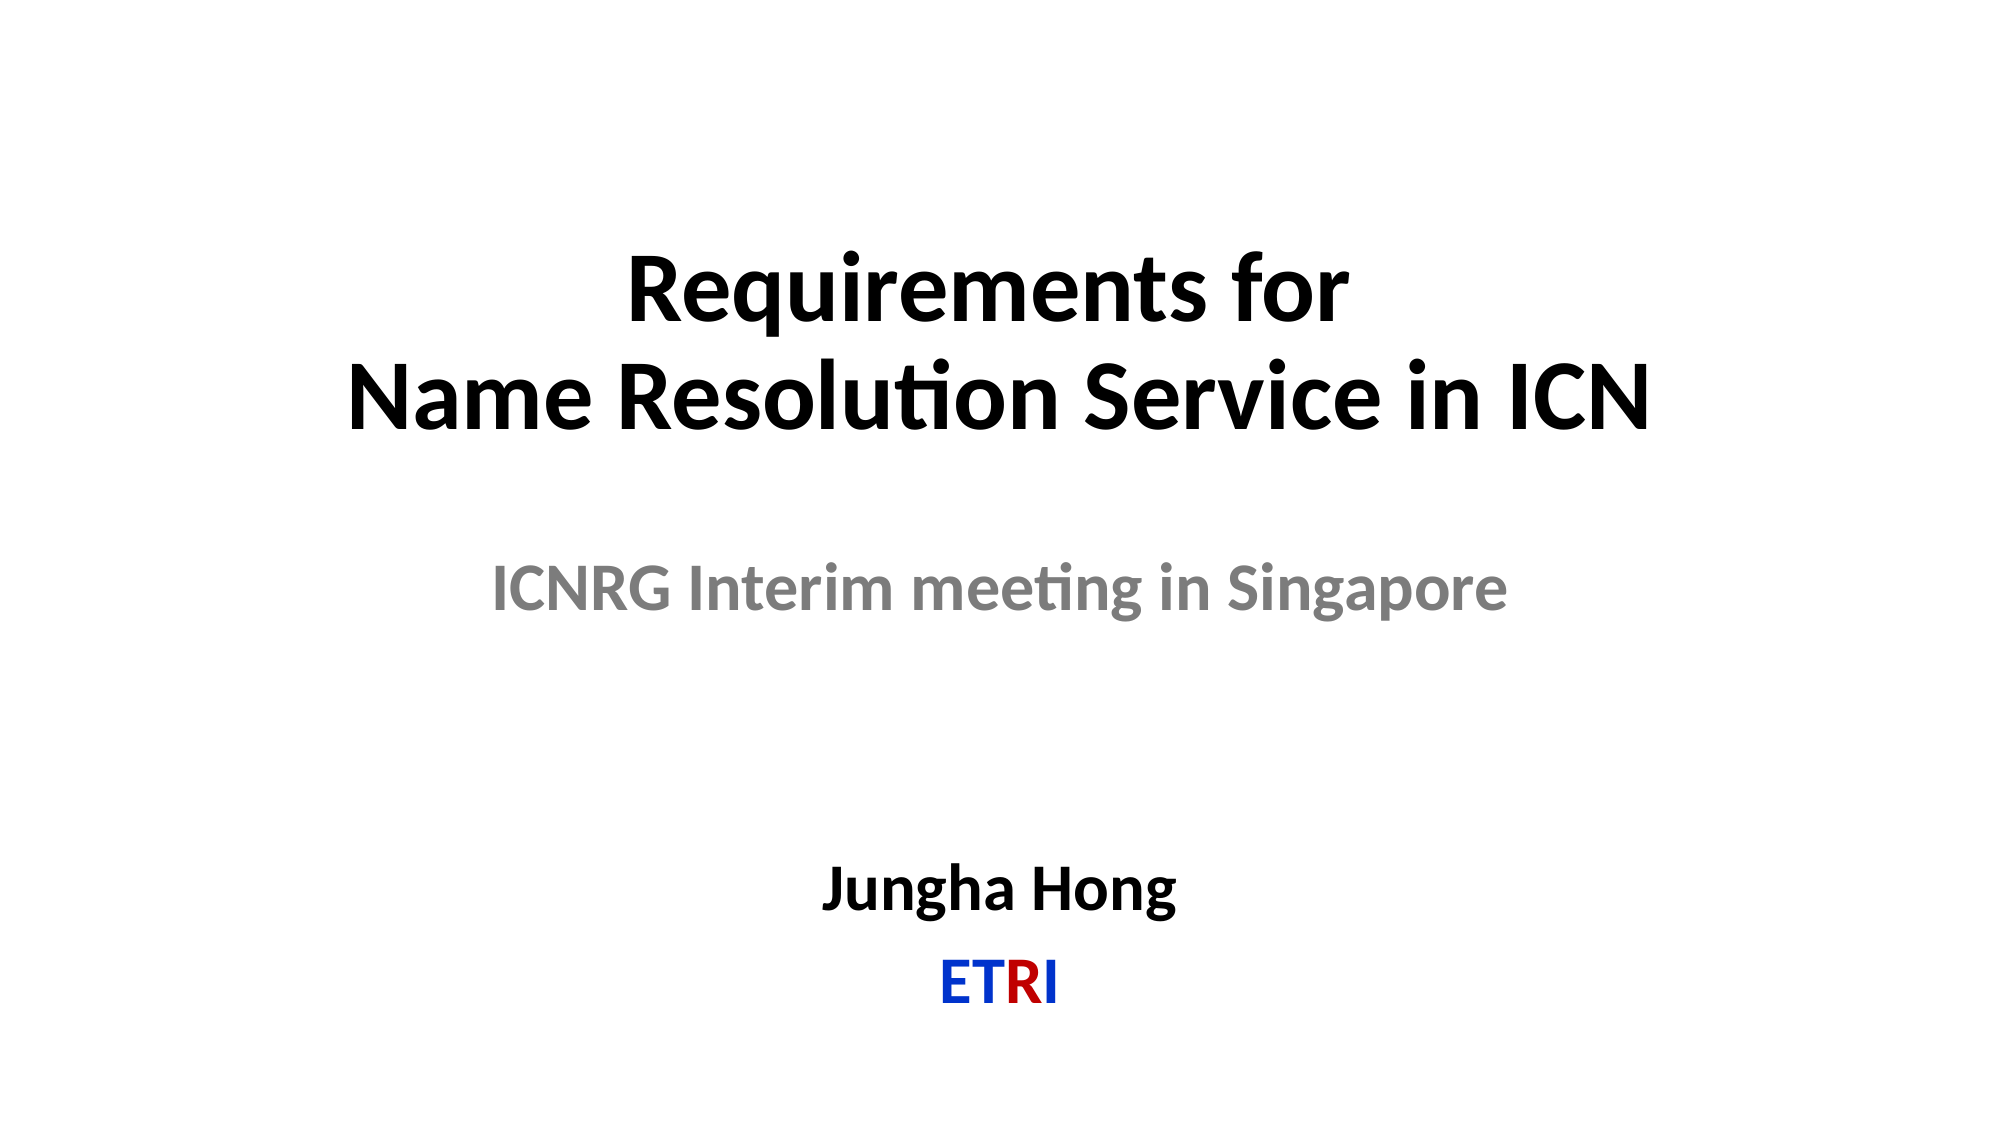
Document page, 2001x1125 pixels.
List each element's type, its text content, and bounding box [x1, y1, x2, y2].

title Requirements for Name Resolution Service in ICN ICNRG Interim meeting in Singapore [326, 200, 1675, 634]
subtitle Jungha Hong ETRI [437, 744, 1563, 1031]
